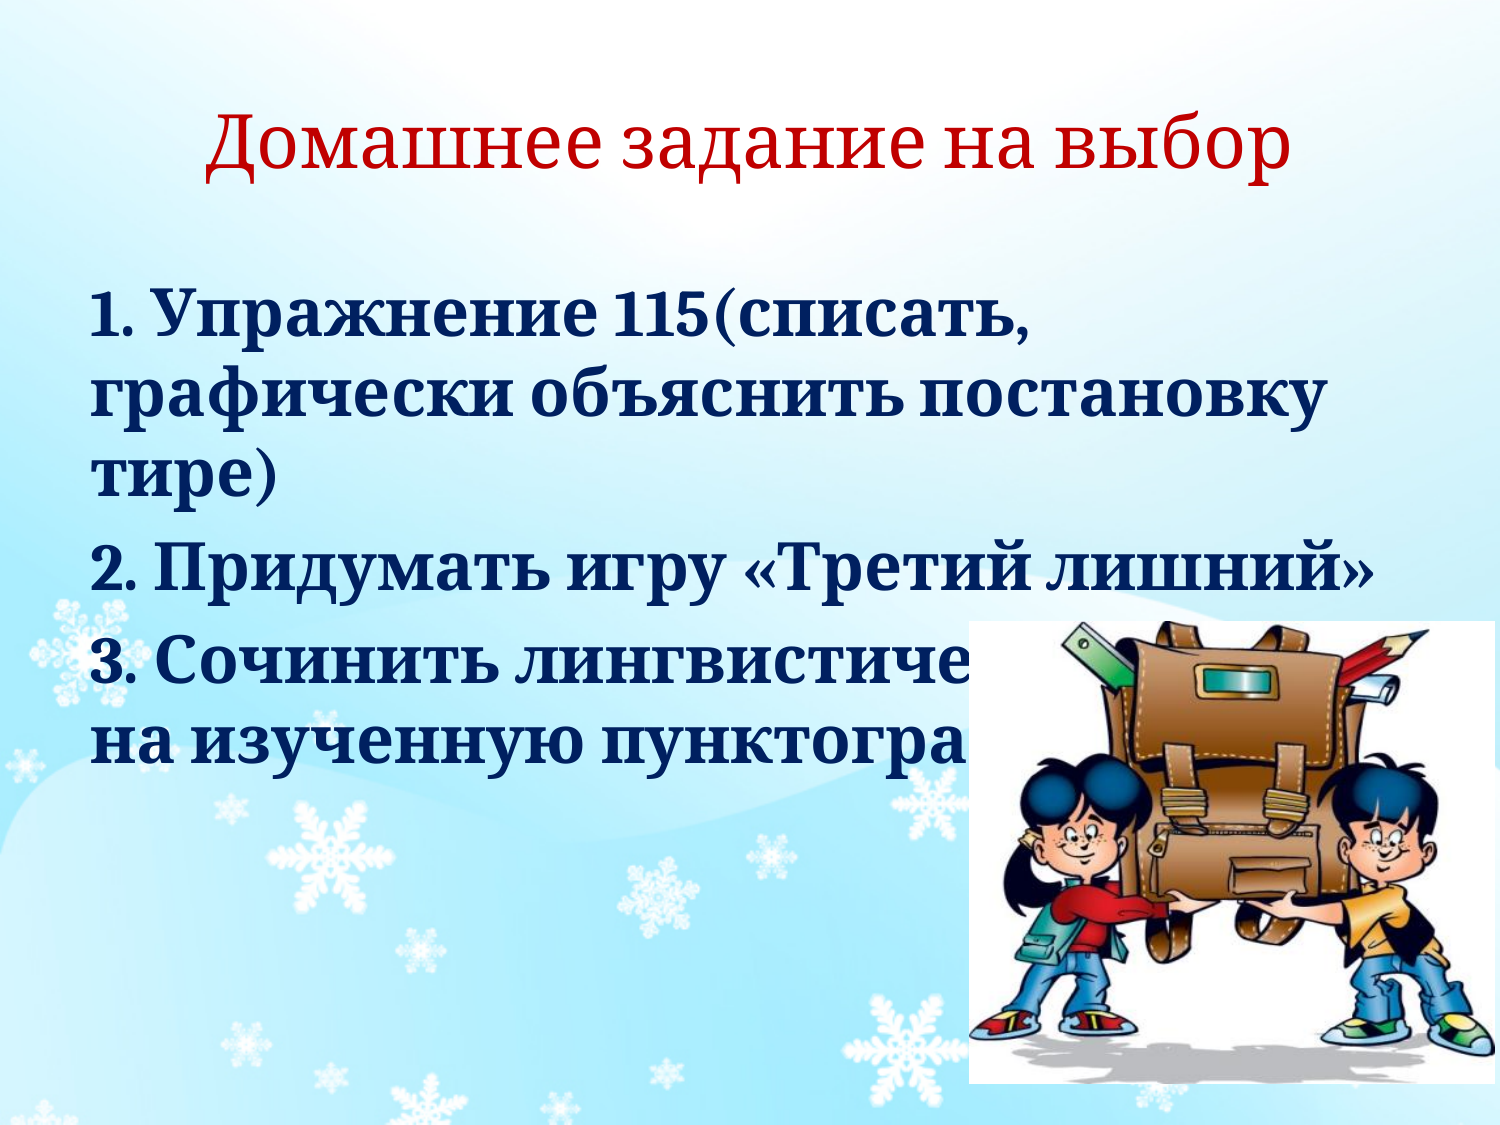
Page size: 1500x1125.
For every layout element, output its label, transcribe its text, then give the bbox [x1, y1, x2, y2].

list 1. Упражнение 115(списать, графически объяснить постановку тире) 2. Придумать игру «Третий лишний» 3. Сочинить лингвистическую сказку на изученную пунктограмму [75, 262, 1425, 1005]
picture [0, 0, 1500, 1125]
title Домашнее задание на выбор [75, 45, 1425, 233]
